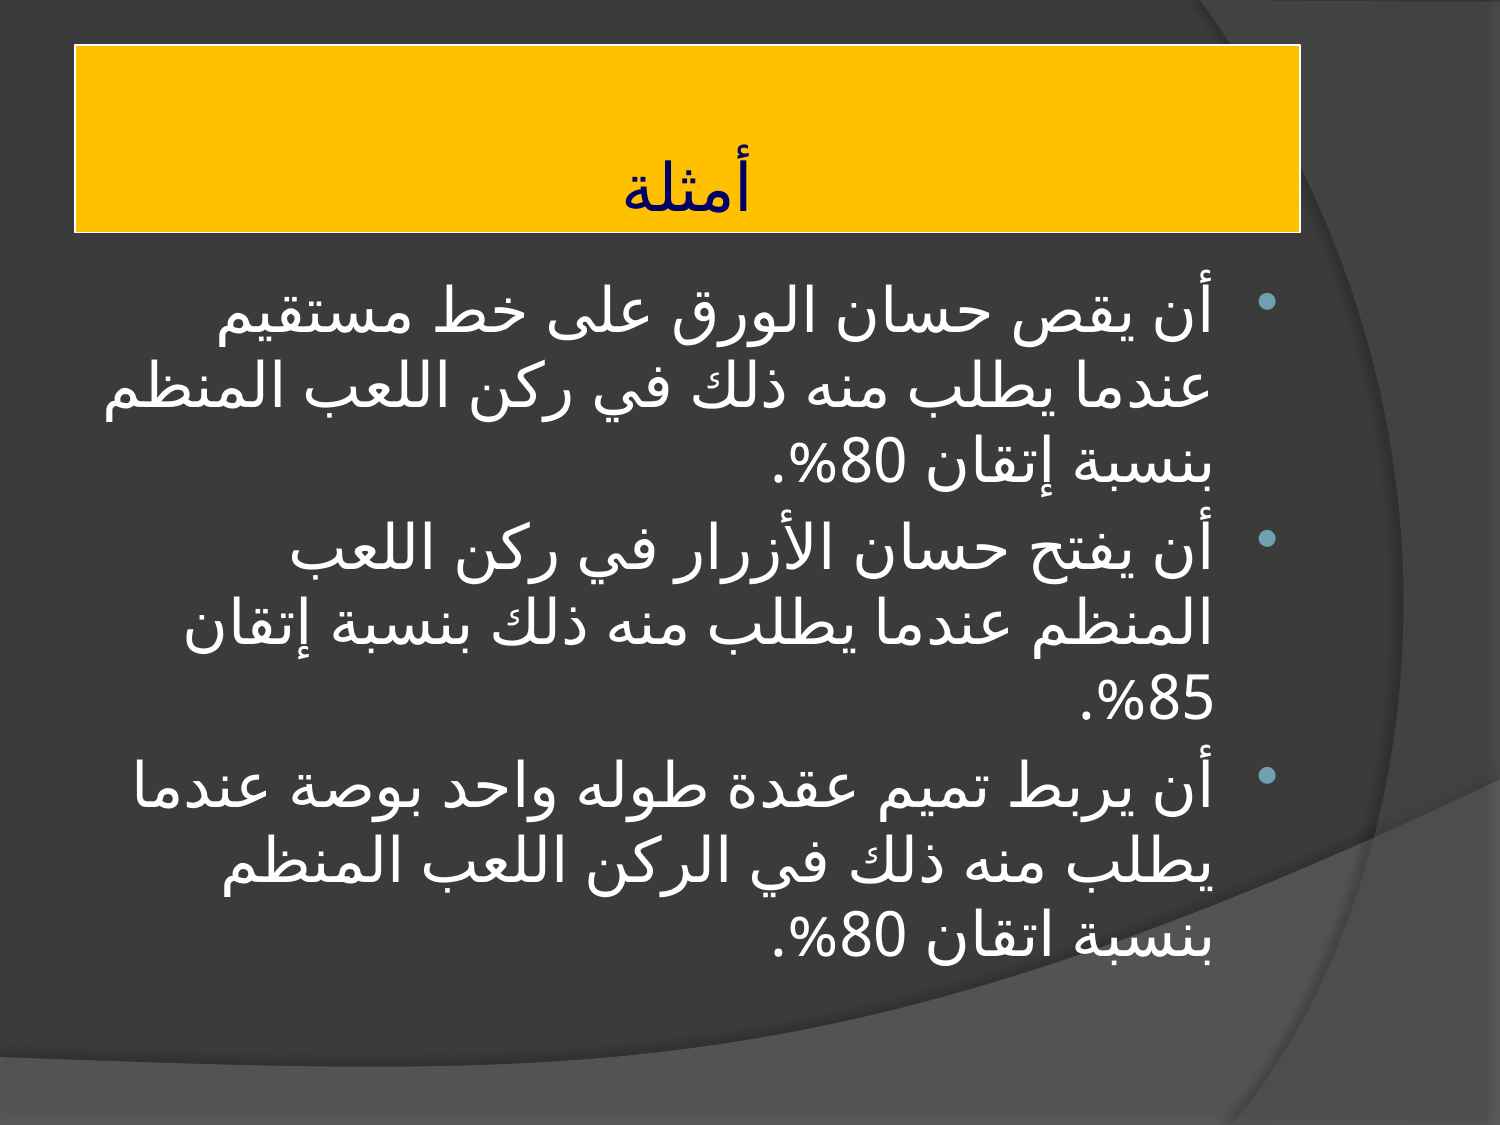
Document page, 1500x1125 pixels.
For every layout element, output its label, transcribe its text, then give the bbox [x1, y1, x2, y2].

title أمثلة [75, 45, 1300, 233]
list أن يقص حسان الورق على خط مستقيم عندما يطلب منه ذلك في ركن اللعب المنظم بنسبة إتقان 80%. أن يفتح حسان الأزرار في ركن اللعب المنظم عندما يطلب منه ذلك بنسبة إتقان 85%. أن يربط تميم عقدة طوله واحد بوصة عندما يطلب منه ذلك في الركن اللعب المنظم بنسبة اتقان 80%. [75, 262, 1300, 1005]
